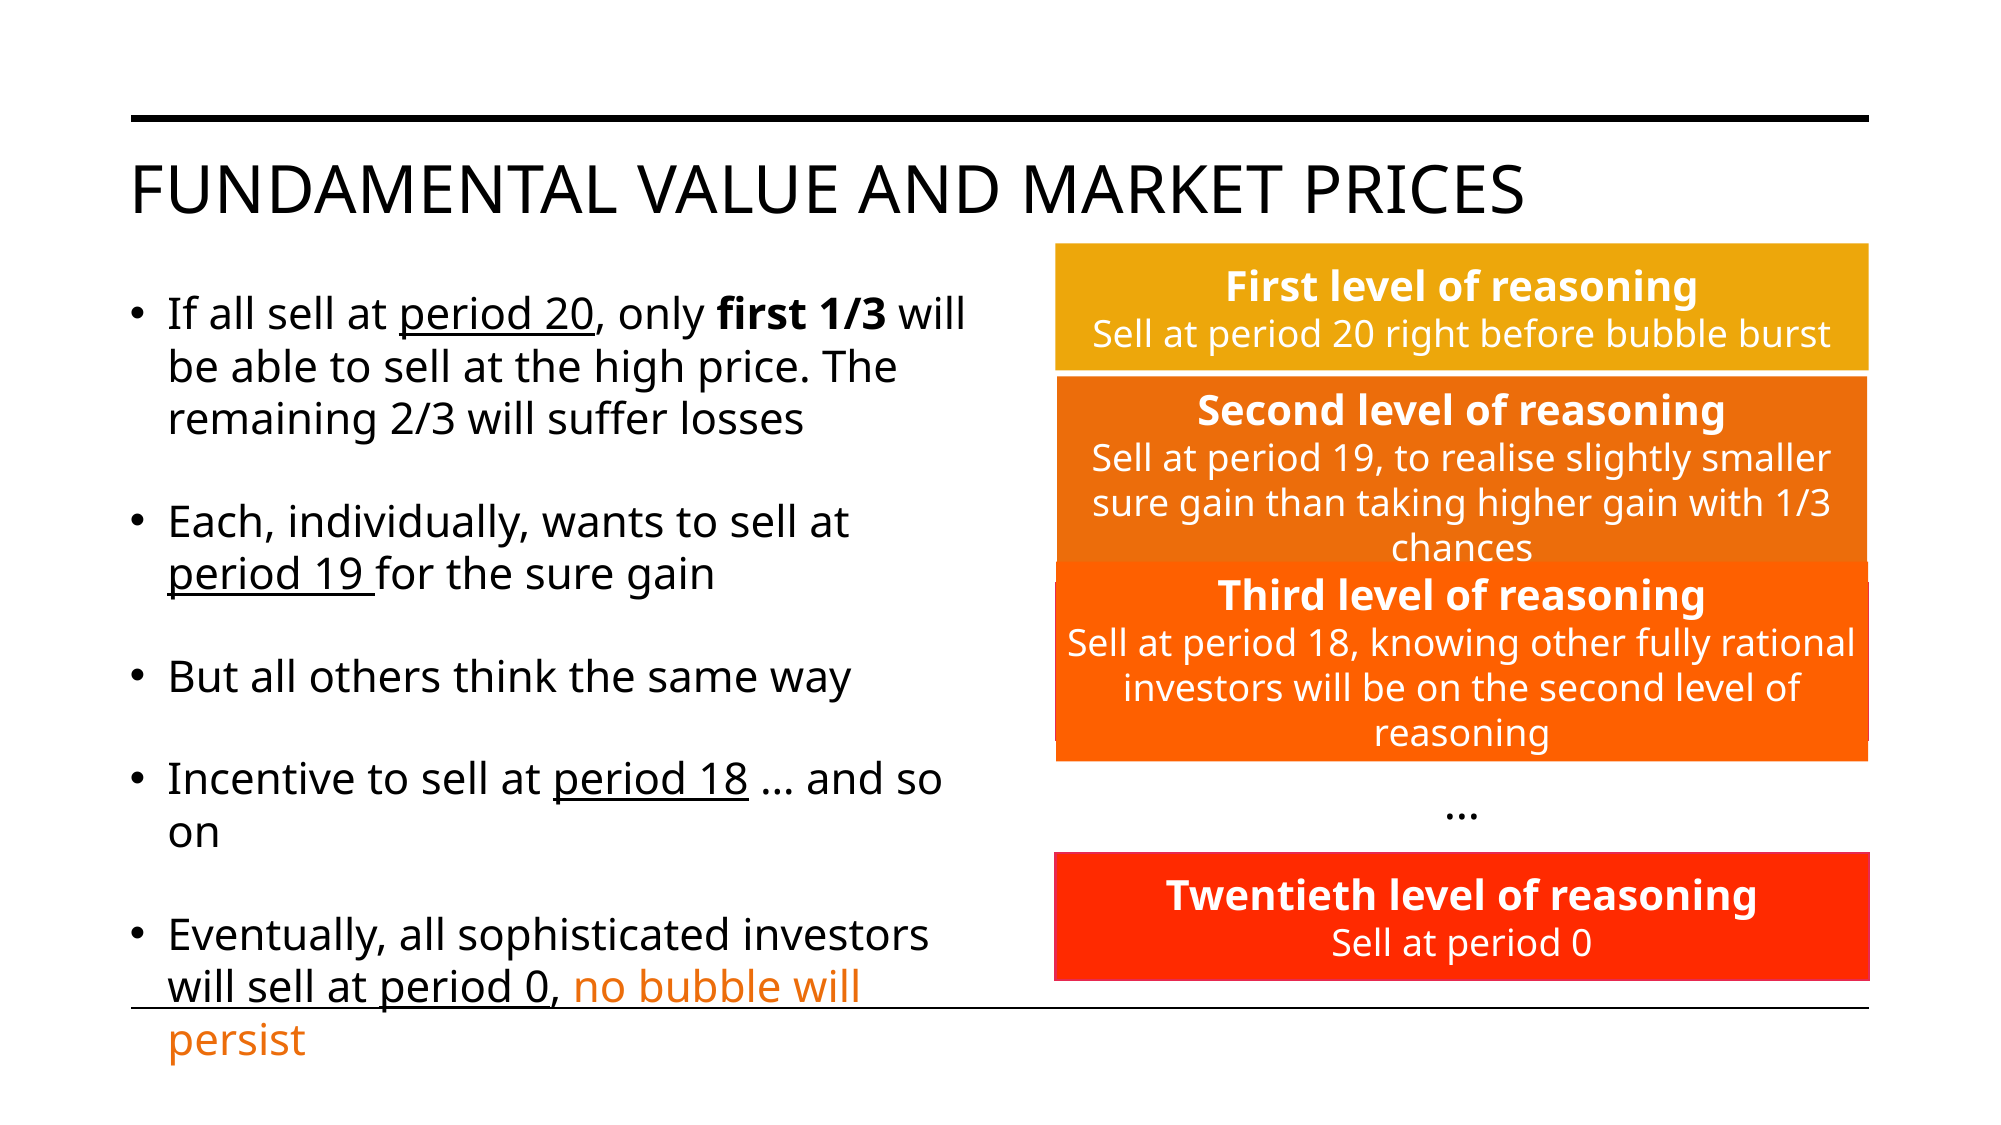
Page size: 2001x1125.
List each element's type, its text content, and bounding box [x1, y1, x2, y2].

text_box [1055, 243, 1869, 981]
title Fundamental value and market prices [114, 139, 1869, 224]
list If all sell at period 20, only first 1/3 will be able to sell at the high price. The remaining 2/3 will suffer losses Each, individually, wants to sell at period 19 for the sure gain But all others think the same way Incentive to sell at period 18 … and so on Eventually, all sophisticated investors will sell at period 0, no bubble will persist [114, 278, 982, 973]
